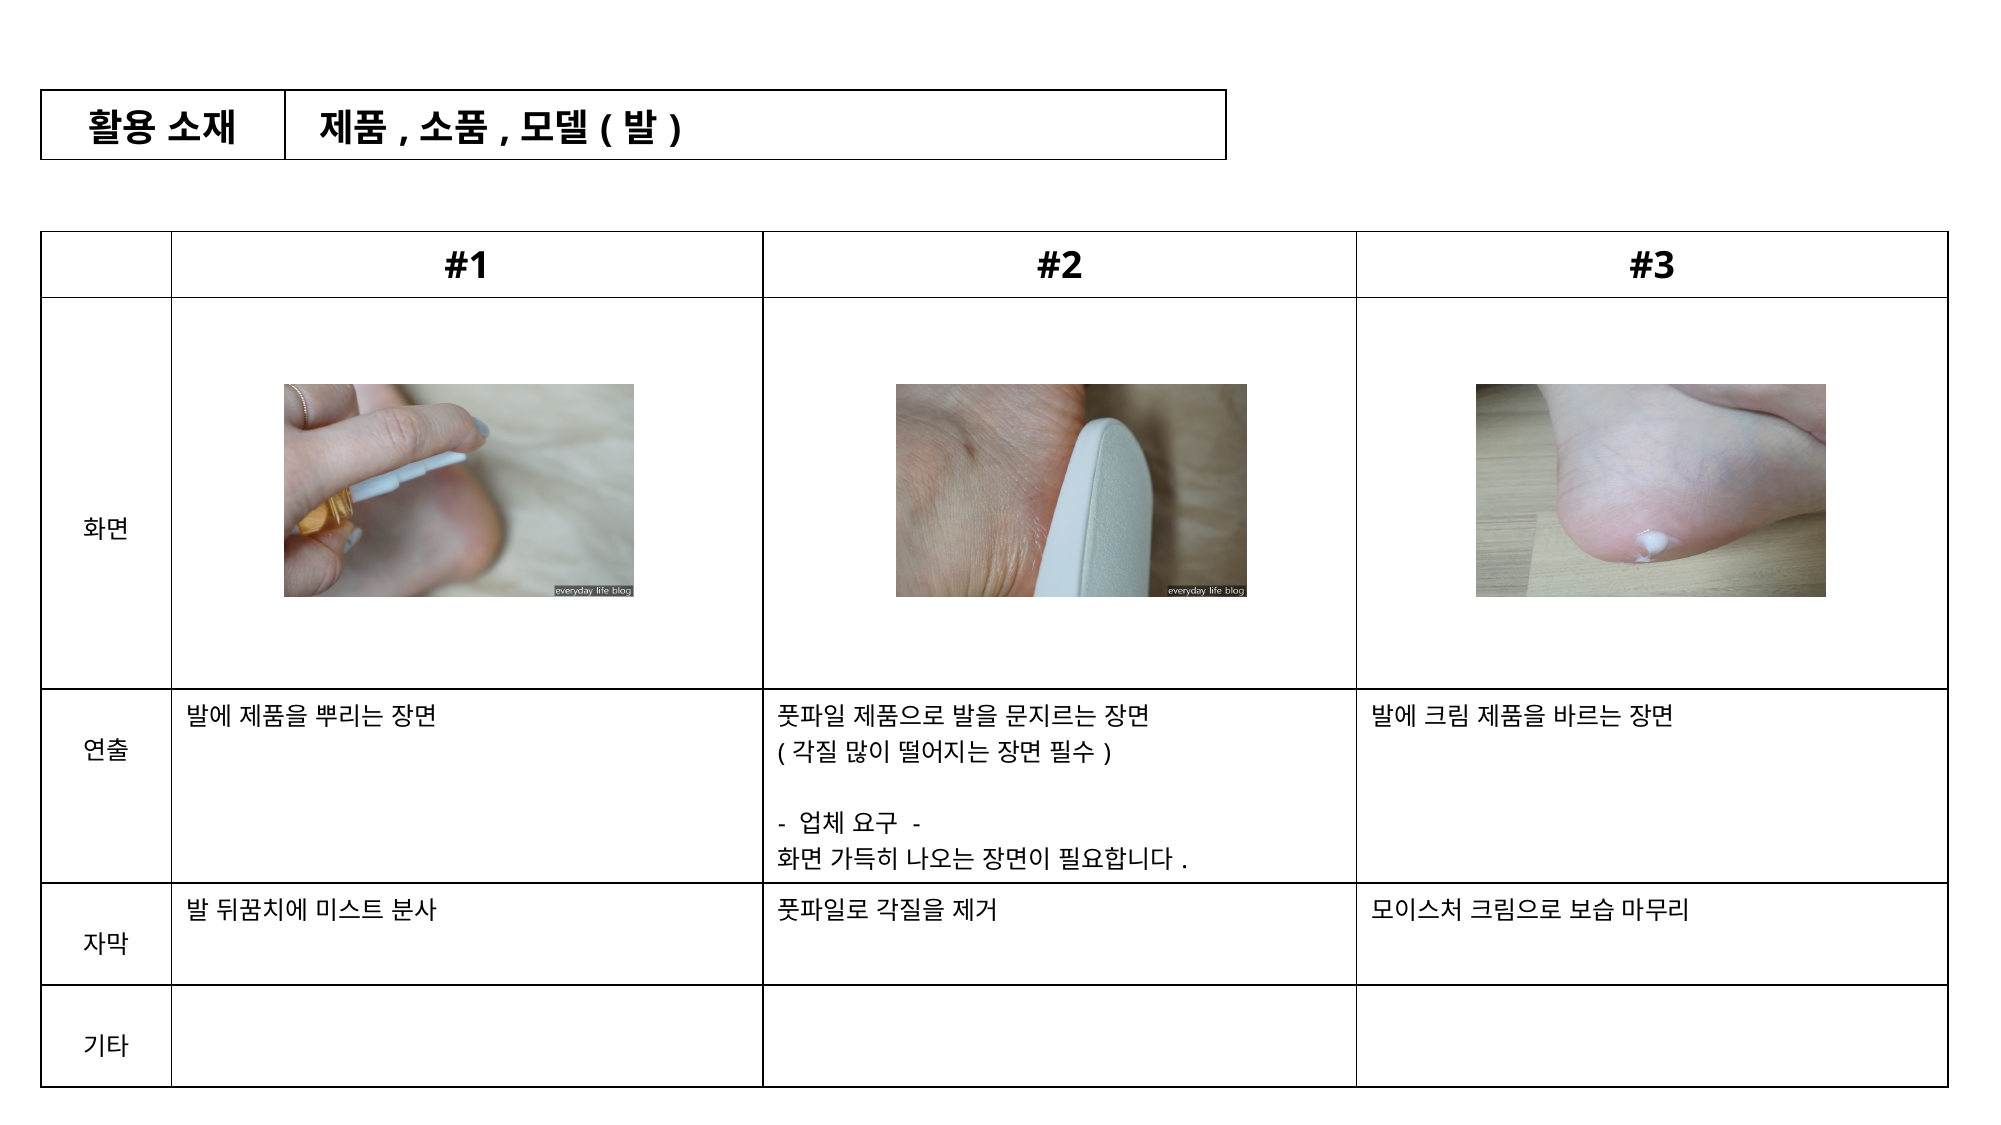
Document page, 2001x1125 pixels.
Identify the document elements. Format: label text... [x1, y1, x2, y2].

table_cell 발 뒤꿈치에 미스트 분사 [172, 884, 762, 984]
picture [284, 384, 634, 597]
table_cell [172, 298, 762, 688]
table_header #2 [764, 232, 1356, 297]
table_cell 연출 [42, 690, 171, 882]
table_header [42, 232, 171, 297]
table_cell [1357, 986, 1947, 1086]
table_cell [764, 298, 1356, 688]
table_cell 기타 [42, 986, 171, 1086]
table_cell [1357, 298, 1947, 688]
table_cell [764, 986, 1356, 1086]
table_header #1 [172, 232, 762, 297]
table_cell 풋파일로 각질을 제거 [764, 884, 1356, 984]
table_cell [172, 986, 762, 1086]
table_header #3 [1357, 232, 1947, 297]
table_cell 모이스처 크림으로 보습 마무리 [1357, 884, 1947, 984]
table_cell 발에 제품을 뿌리는 장면 [172, 690, 762, 882]
picture [1476, 384, 1826, 597]
table_cell 자막 [42, 884, 171, 984]
table_cell 발에 크림 제품을 바르는 장면 [1357, 690, 1947, 882]
table_header 활용 소재 [42, 91, 284, 159]
table_cell 화면 [42, 298, 171, 688]
table_header 제품,소품,모델(발) [286, 91, 1225, 159]
picture [896, 384, 1247, 597]
table_cell 풋파일 제품으로 발을 문지르는 장면 (각질 많이 떨어지는 장면 필수) - 업체 요구 - 화면 가득히 나오는 장면이 필요합니다. [764, 690, 1356, 882]
